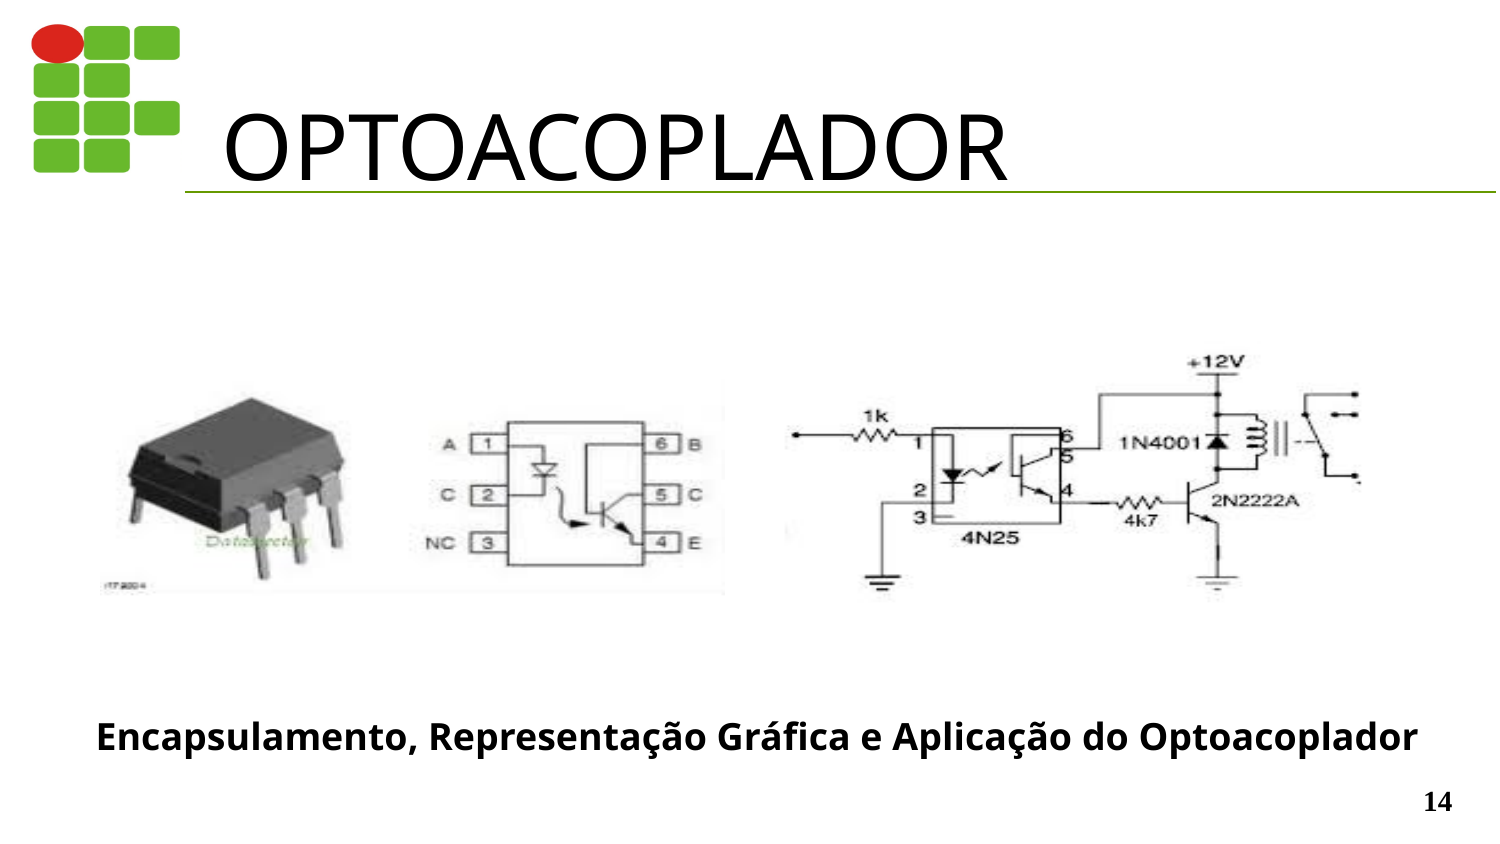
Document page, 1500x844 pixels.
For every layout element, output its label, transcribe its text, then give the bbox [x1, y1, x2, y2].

title OPTOACOPLADOR [206, 26, 1468, 207]
text_box ‹#› [1155, 768, 1468, 825]
list Encapsulamento, Representação Gráfica e Aplicação do Optoacoplador [46, 248, 1469, 774]
picture [29, 23, 182, 174]
picture [772, 328, 1398, 624]
picture [100, 379, 726, 602]
